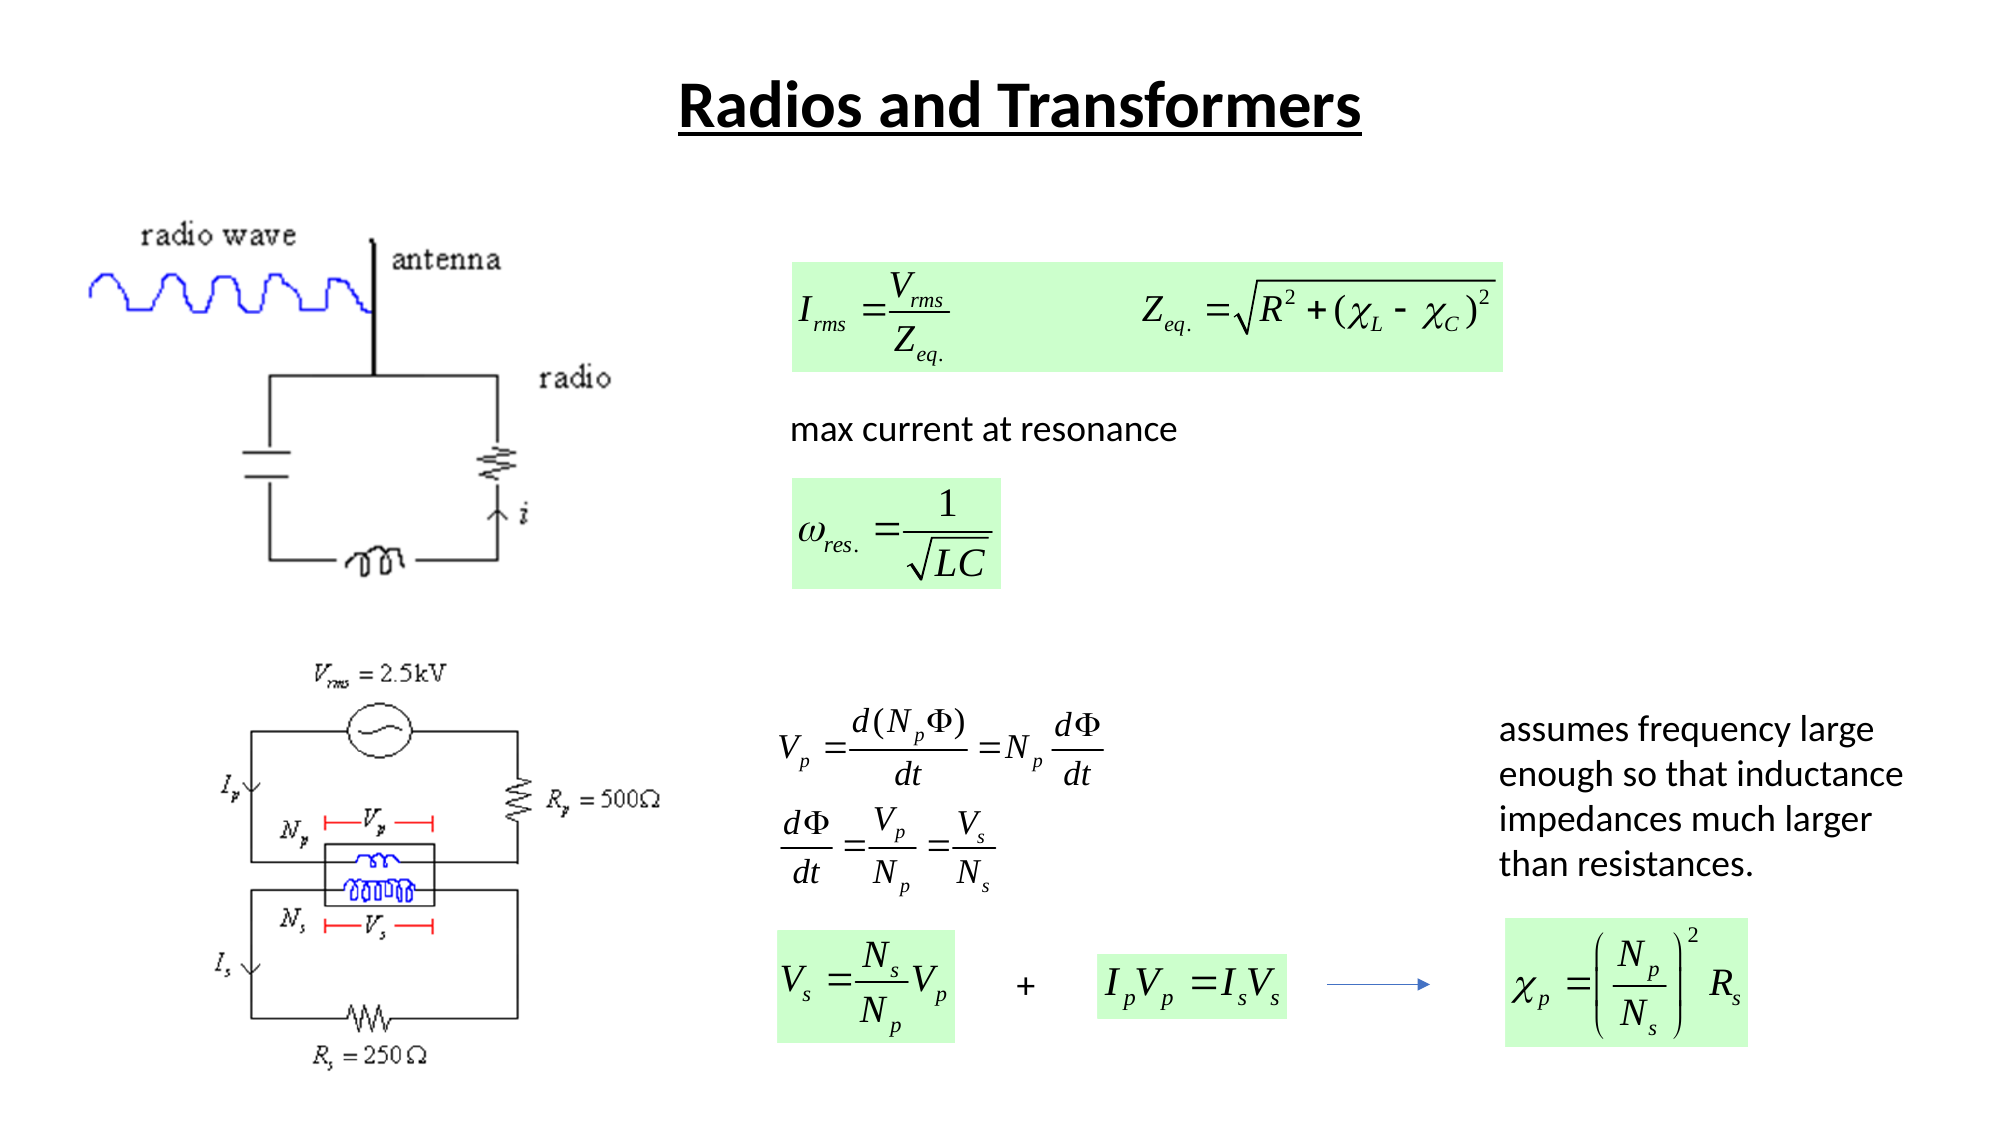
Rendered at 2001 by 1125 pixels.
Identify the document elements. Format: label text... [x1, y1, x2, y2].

picture [71, 205, 650, 601]
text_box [1097, 954, 1288, 1019]
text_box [791, 477, 1002, 589]
text_box max current at resonance [775, 396, 1438, 457]
text_box assumes frequency large enough so that inductance impedances much larger than resistances. [1484, 696, 1944, 892]
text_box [777, 930, 956, 1043]
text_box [1505, 918, 1749, 1048]
text_box + [1001, 954, 1051, 1014]
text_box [791, 261, 1503, 373]
text_box Radios and Transformers [663, 53, 1394, 149]
picture [204, 654, 664, 1087]
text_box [775, 696, 1112, 906]
